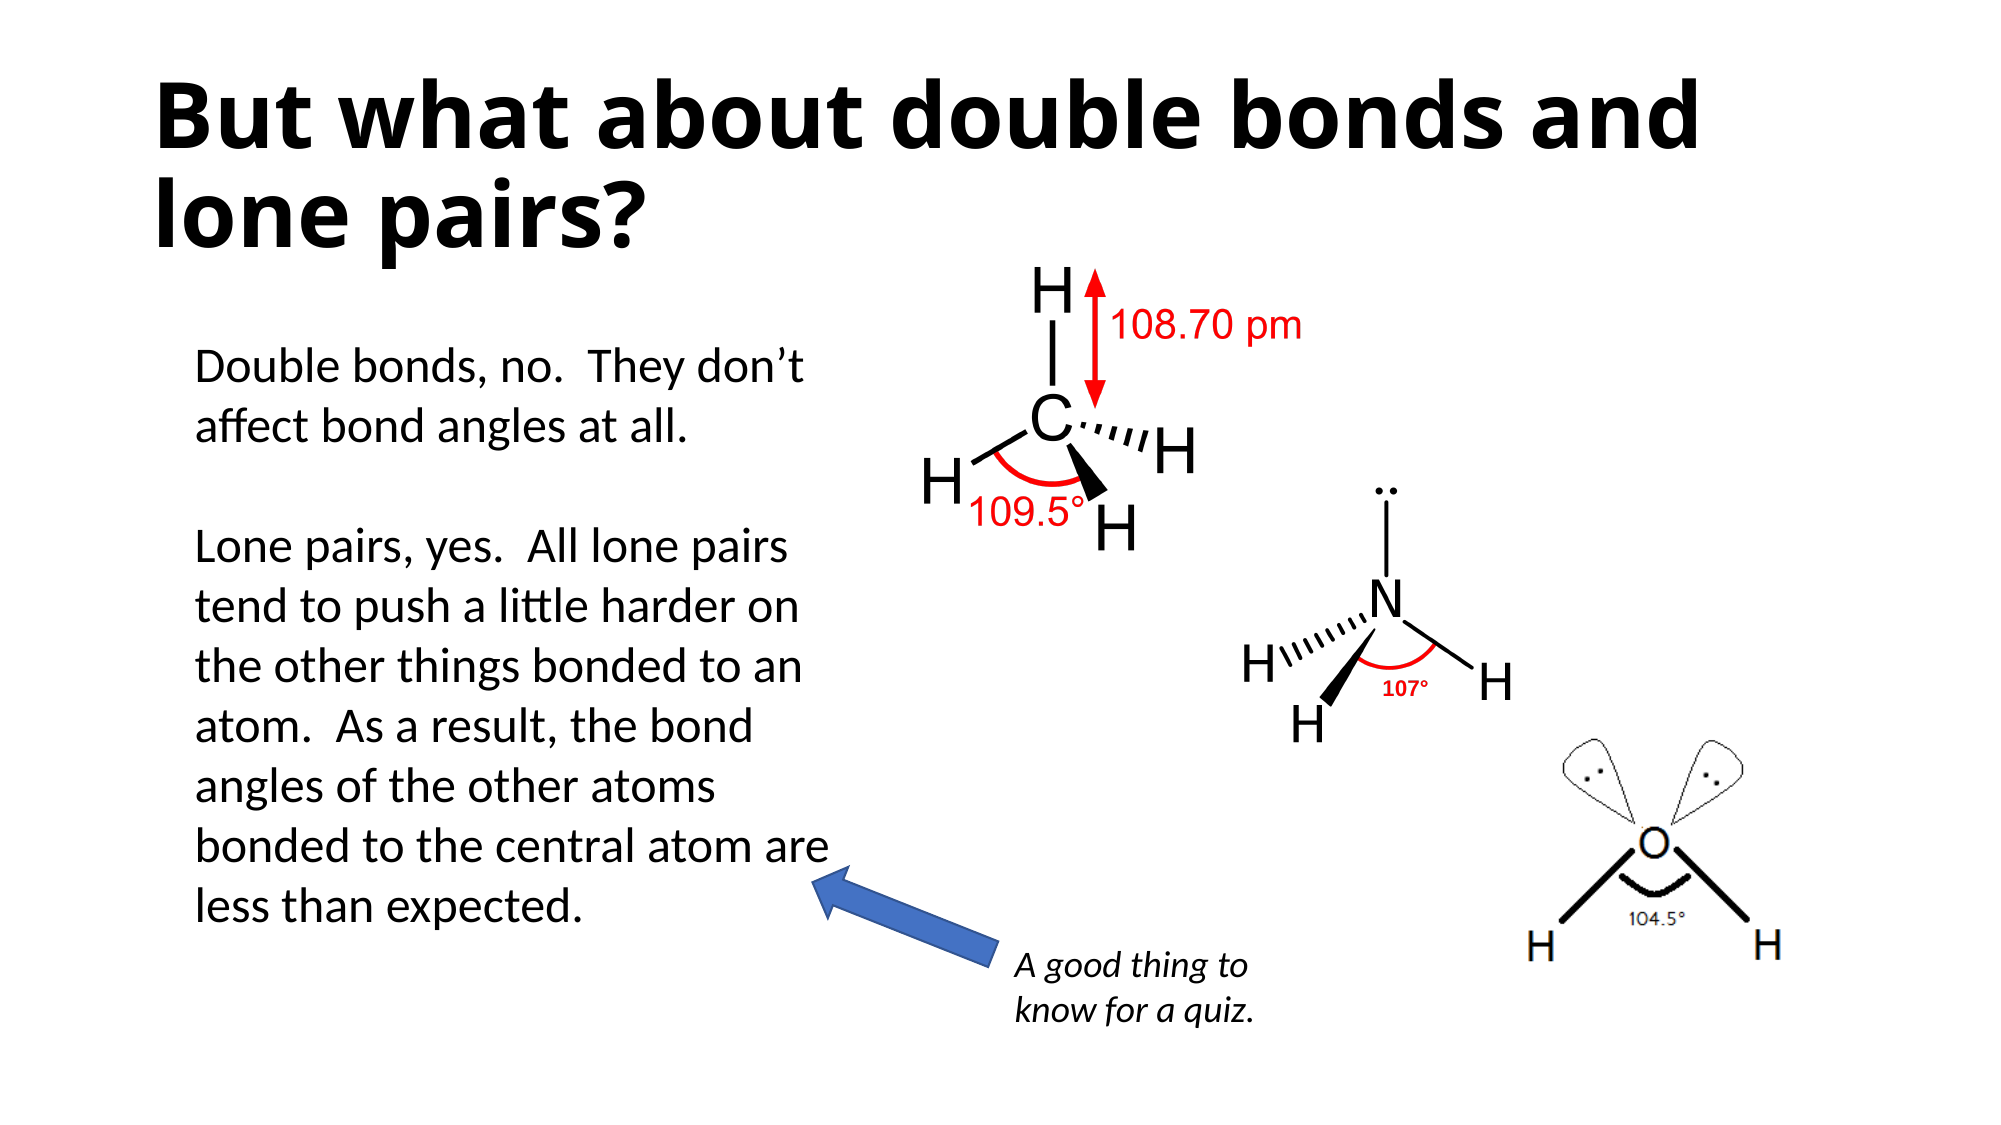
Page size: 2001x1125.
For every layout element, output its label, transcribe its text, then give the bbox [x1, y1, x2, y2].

text_box A good thing to know for a quiz. [999, 933, 1318, 1038]
title But what about double bonds and lone pairs? [137, 59, 1863, 278]
text_box Double bonds, no. They don’t affect bond angles at all. Lone pairs, yes. All lone pairs tend to push a little harder on the other things bonded to an atom. As a result, the bond angles of the other atoms bonded to the central atom are less than expected. [179, 324, 858, 940]
text_box [811, 864, 1000, 969]
picture [906, 254, 1830, 980]
